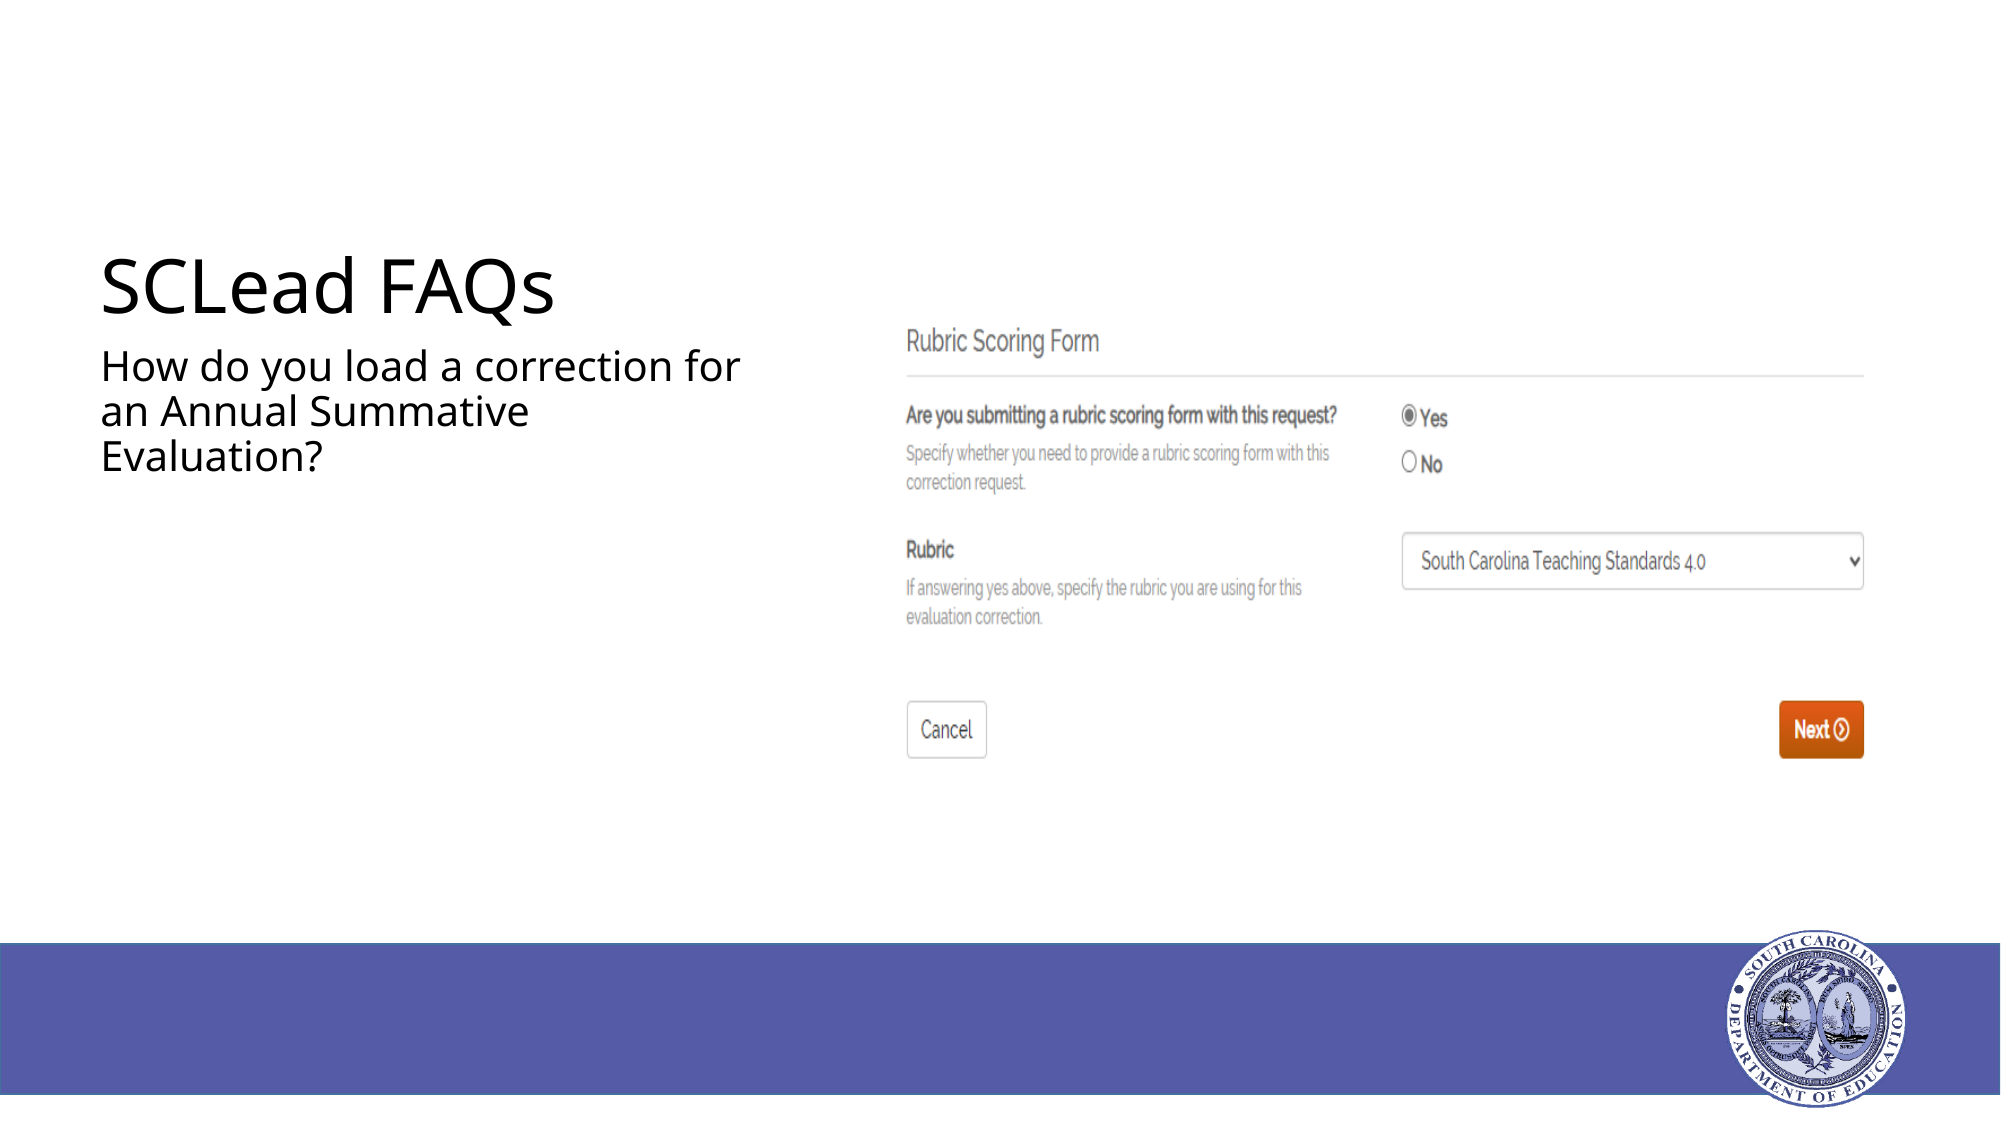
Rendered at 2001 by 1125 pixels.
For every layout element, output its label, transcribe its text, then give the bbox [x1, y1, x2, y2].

picture [1723, 928, 1907, 1109]
title SCLead FAQs [85, 75, 761, 337]
picture [847, 292, 1915, 863]
list How do you load a correction for an Annual Summative Evaluation? [85, 337, 761, 920]
